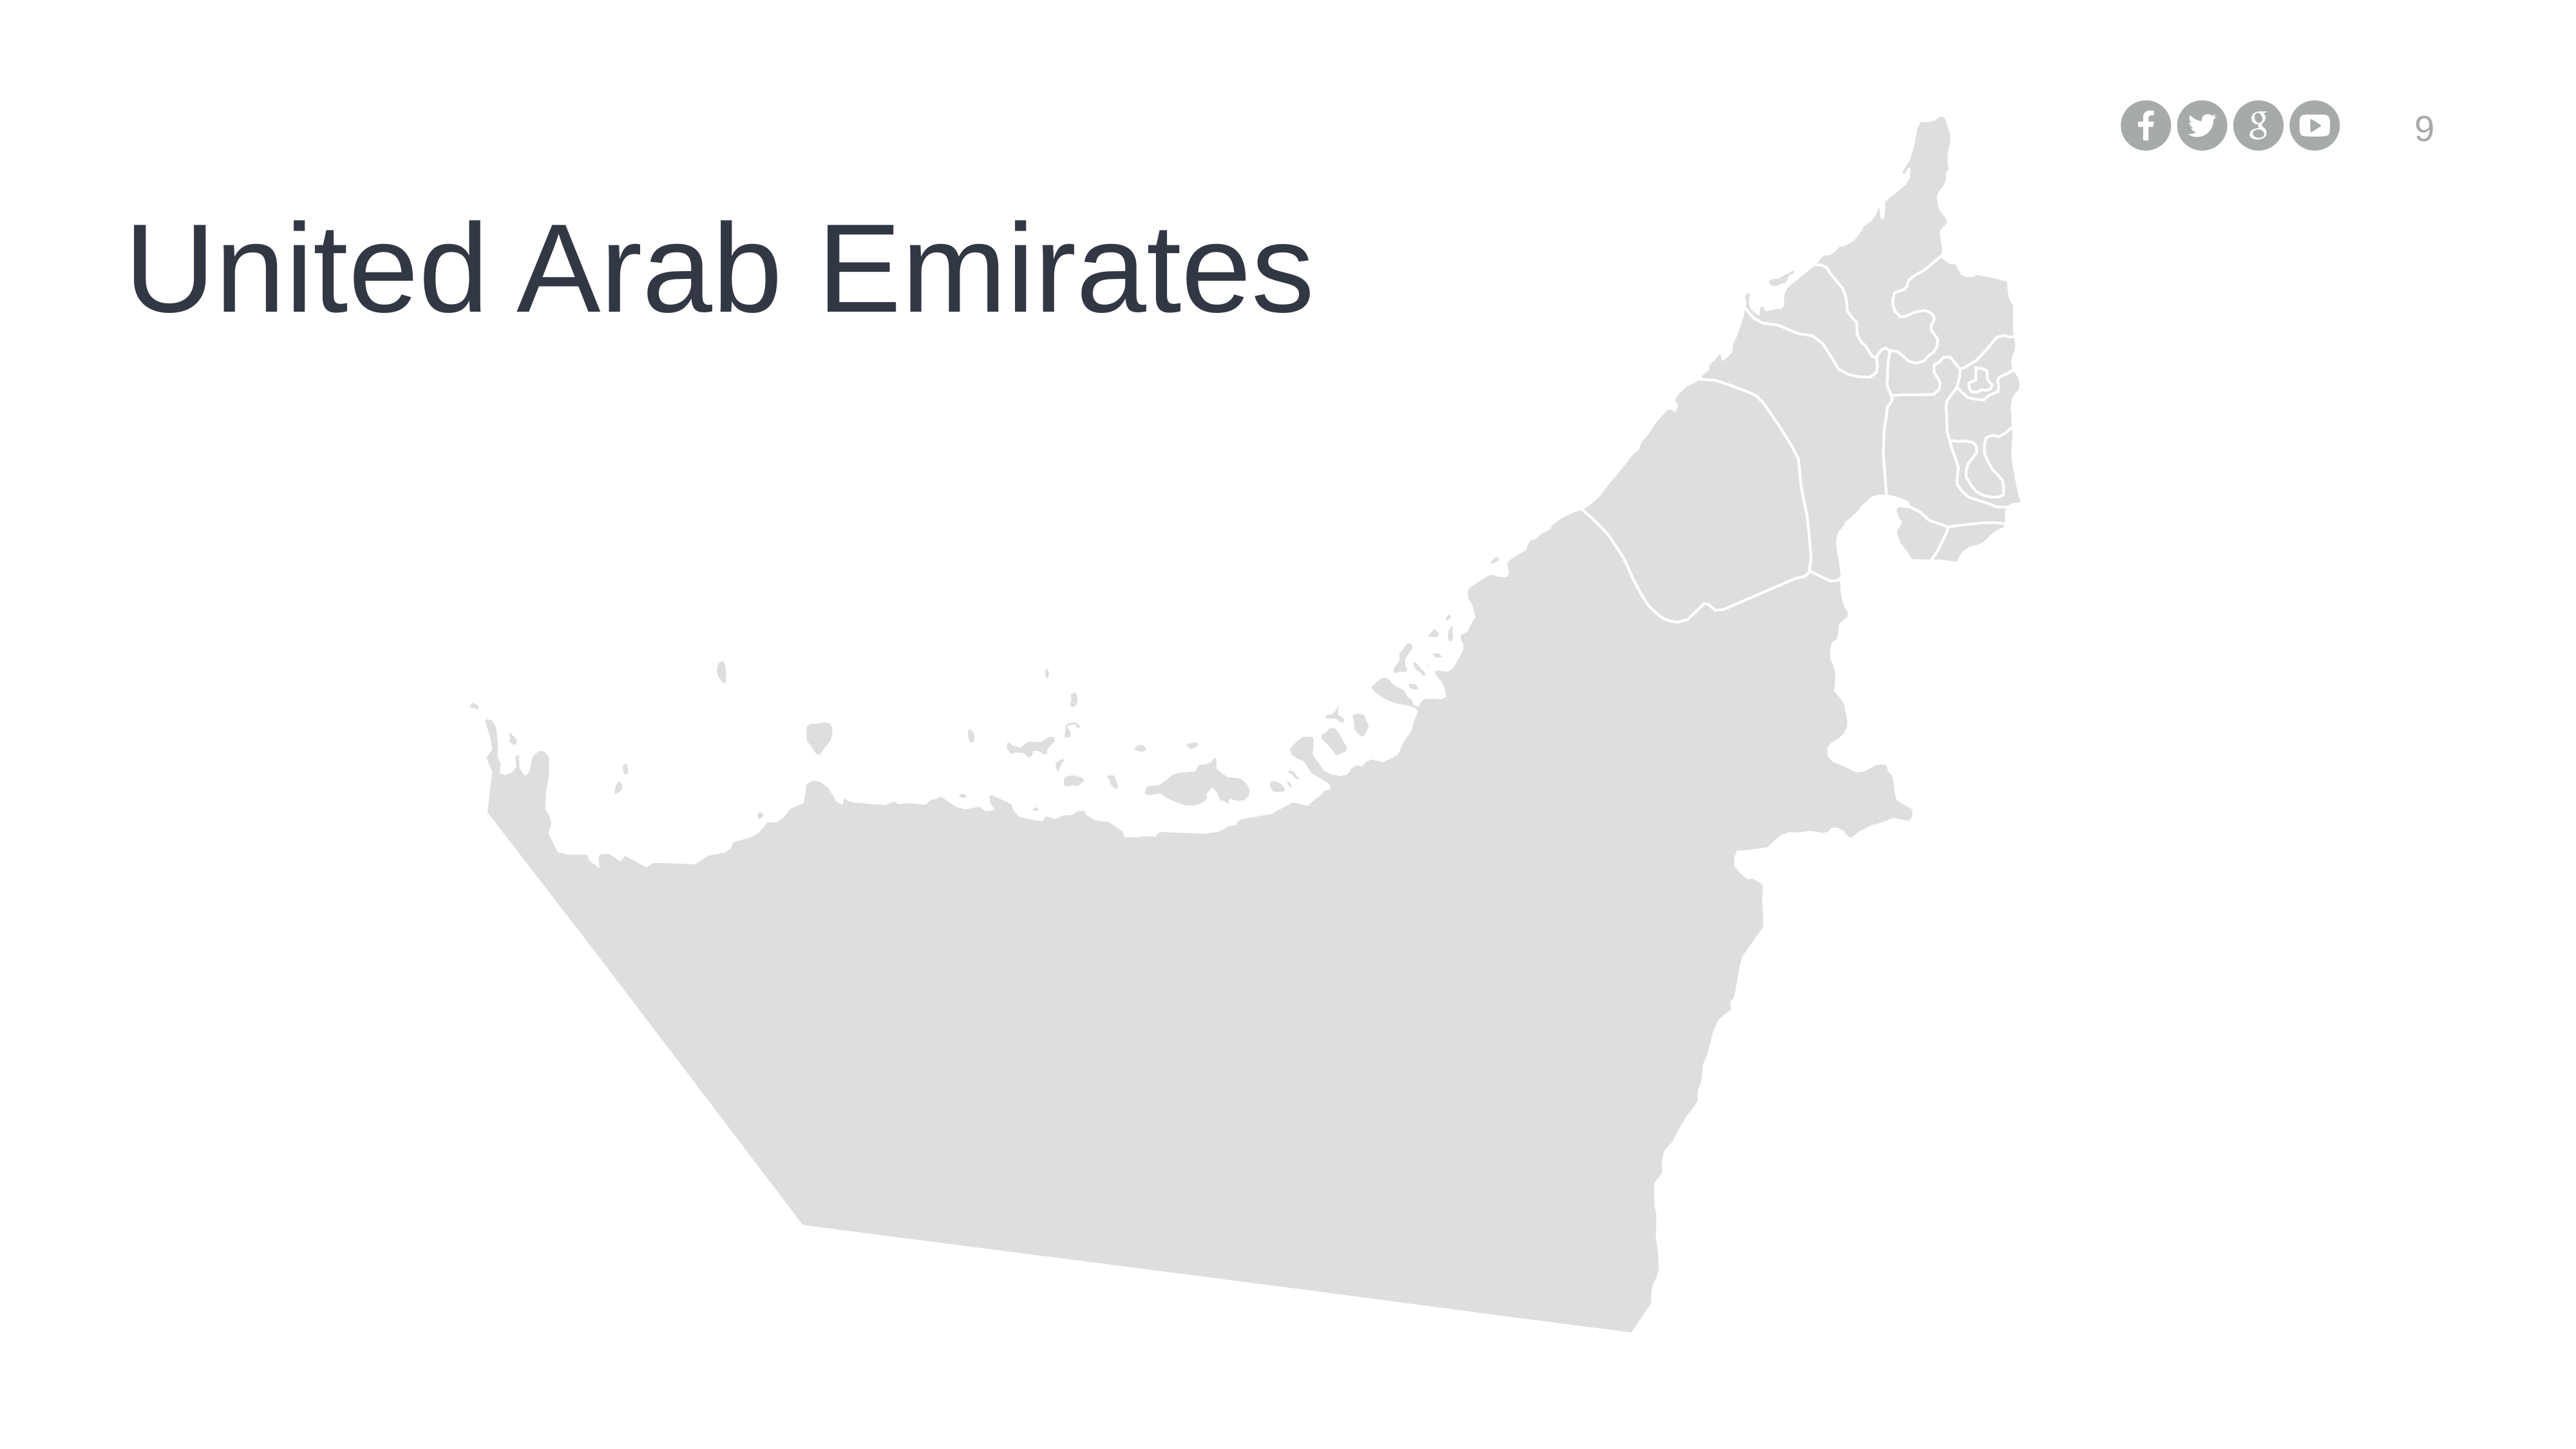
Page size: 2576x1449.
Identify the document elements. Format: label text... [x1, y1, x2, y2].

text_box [468, 115, 2023, 1334]
title United Arab Emirates [117, 178, 462, 415]
slide_number 9 [2407, 97, 2445, 156]
